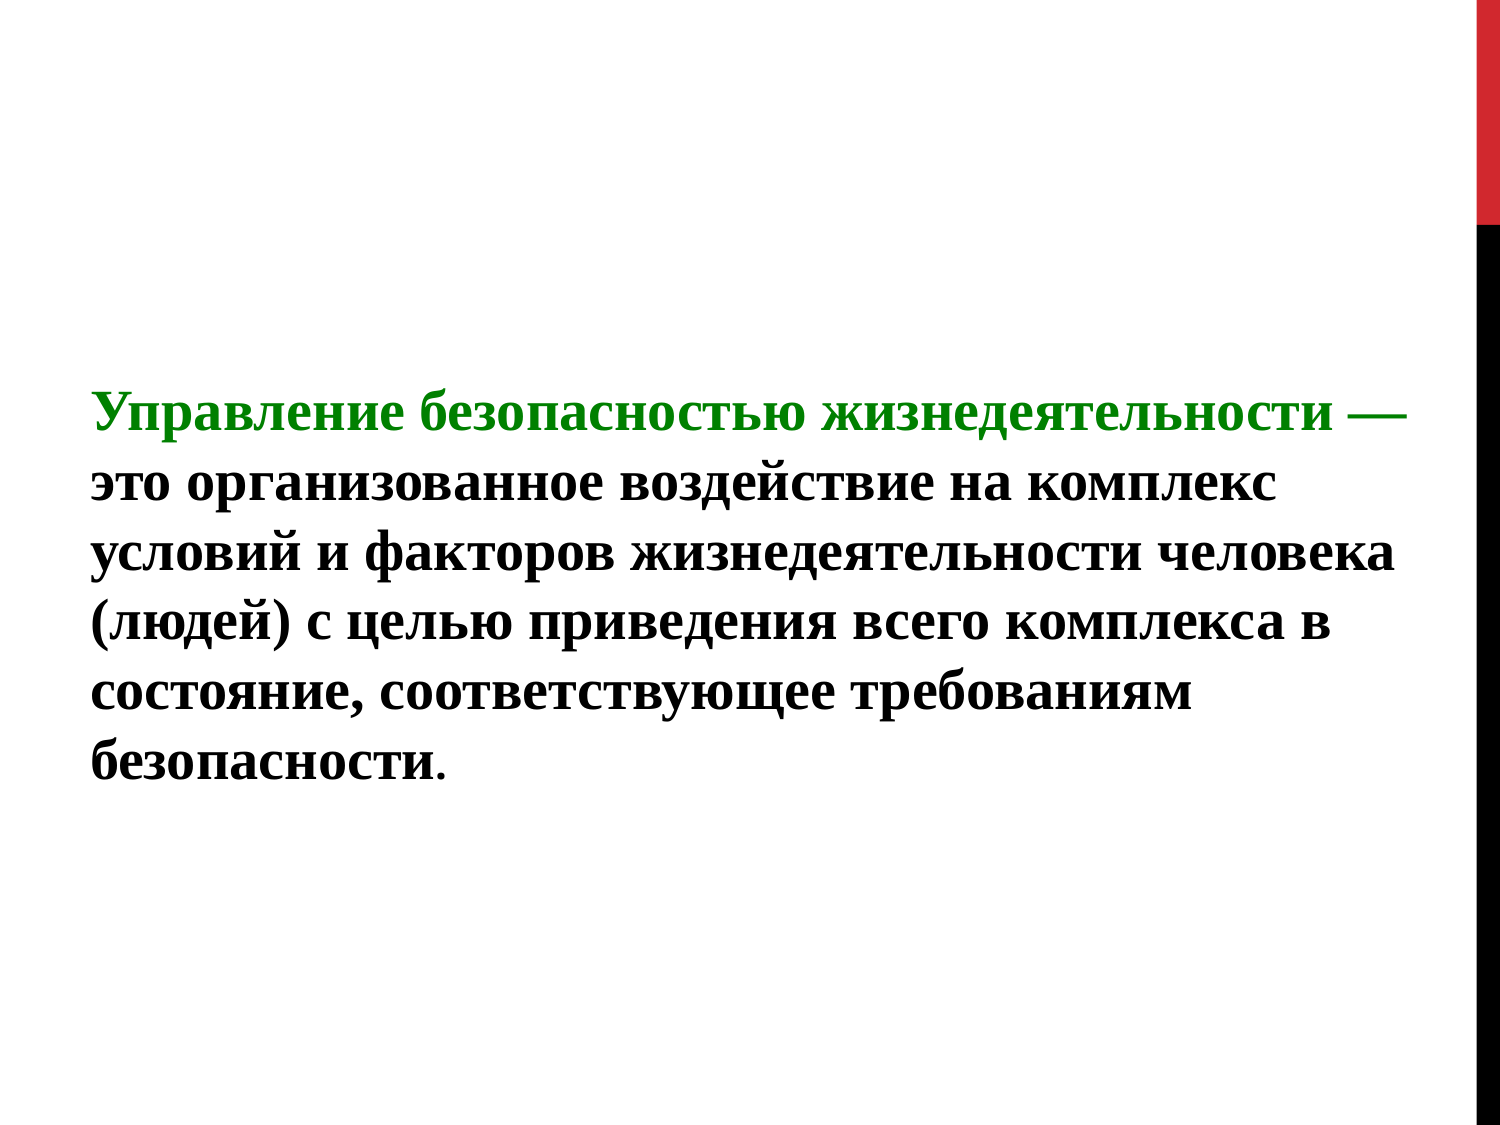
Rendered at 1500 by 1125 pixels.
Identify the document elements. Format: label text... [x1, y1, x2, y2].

list Управление безопасностью жизнедеятельности — это организованное воздействие на комплекс условий и факторов жизнедеятельности человека (людей) с целью приведения всего комплекса в состояние, соответствующее требованиям безопасности. [75, 196, 1425, 965]
